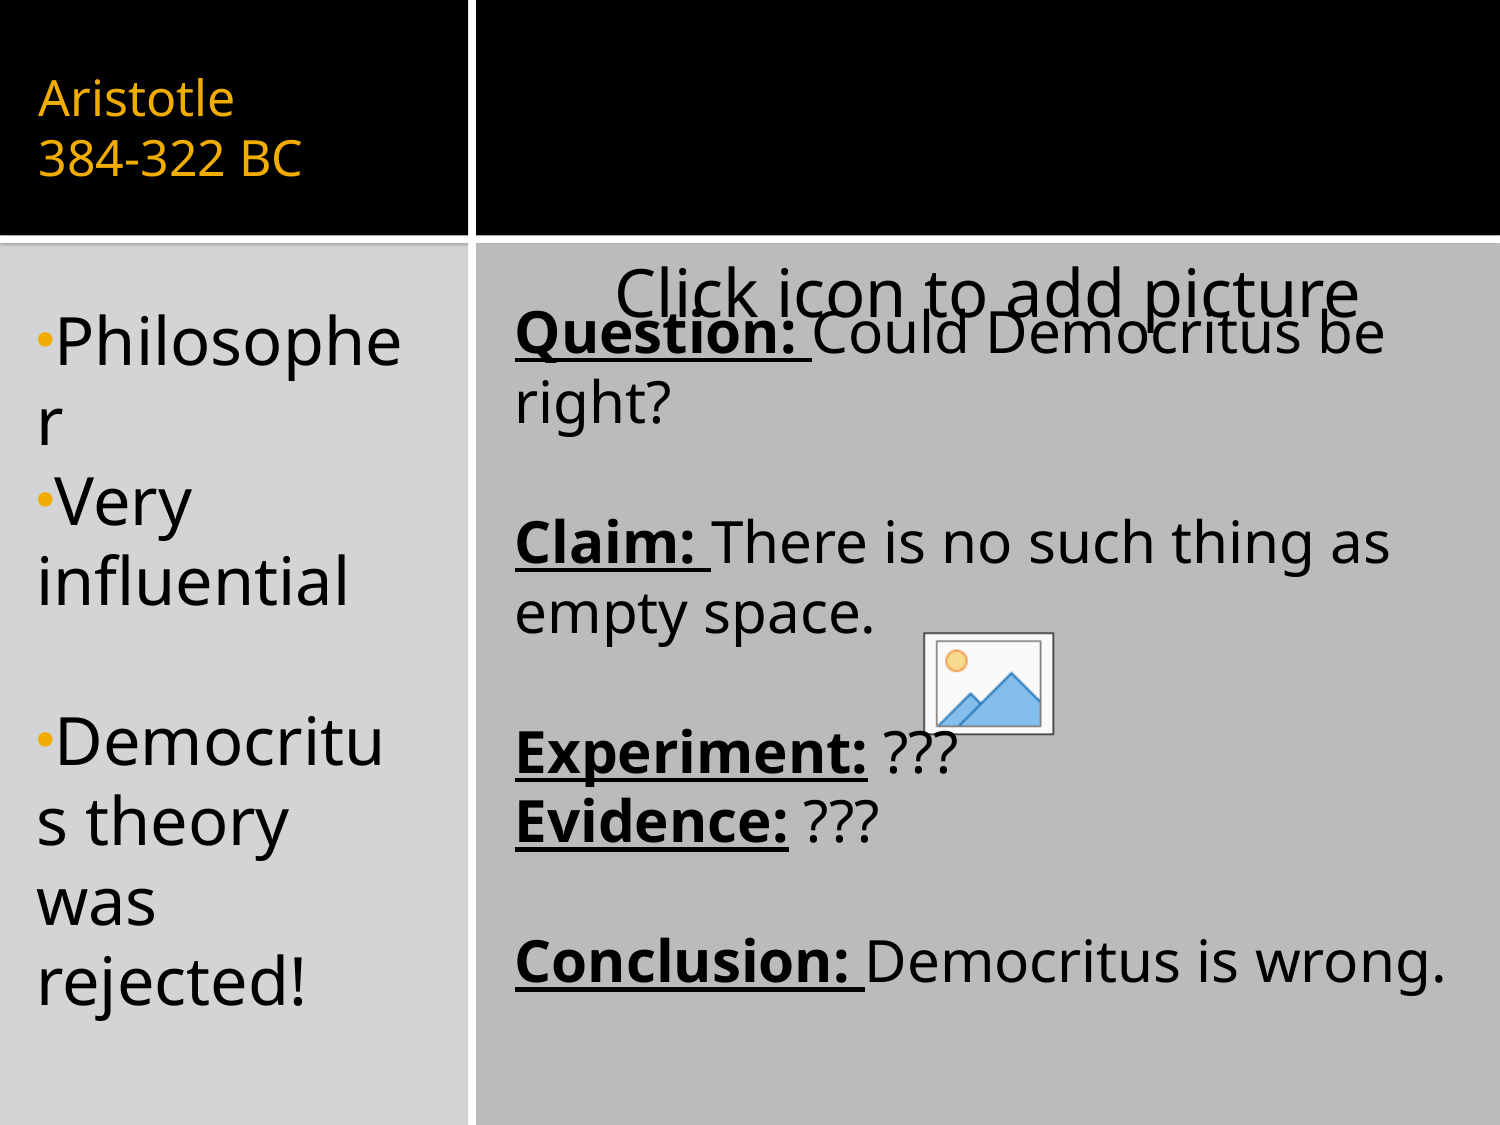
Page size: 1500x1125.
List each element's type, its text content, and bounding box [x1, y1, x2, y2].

list Philosopher Very influential Democritus theory was rejected! [26, 283, 432, 1034]
picture [476, 243, 1500, 1125]
title Aristotle 384-322 BC [26, 25, 442, 186]
